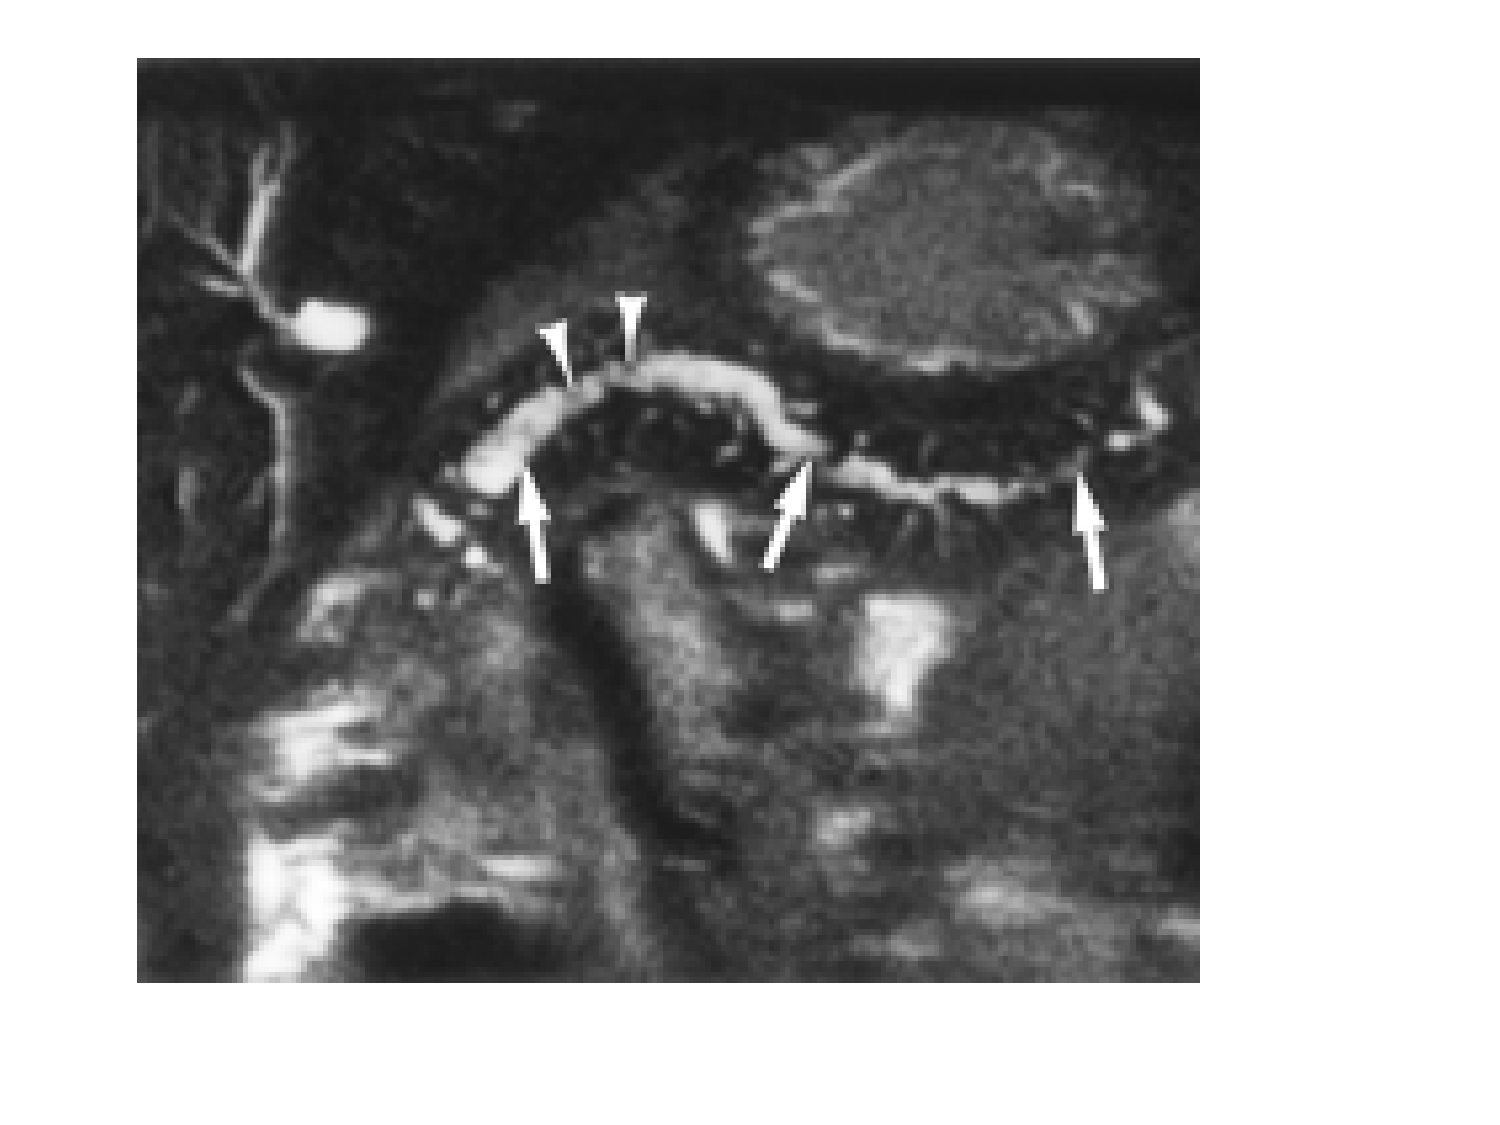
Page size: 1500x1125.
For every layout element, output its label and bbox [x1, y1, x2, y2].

picture [137, 58, 1201, 984]
